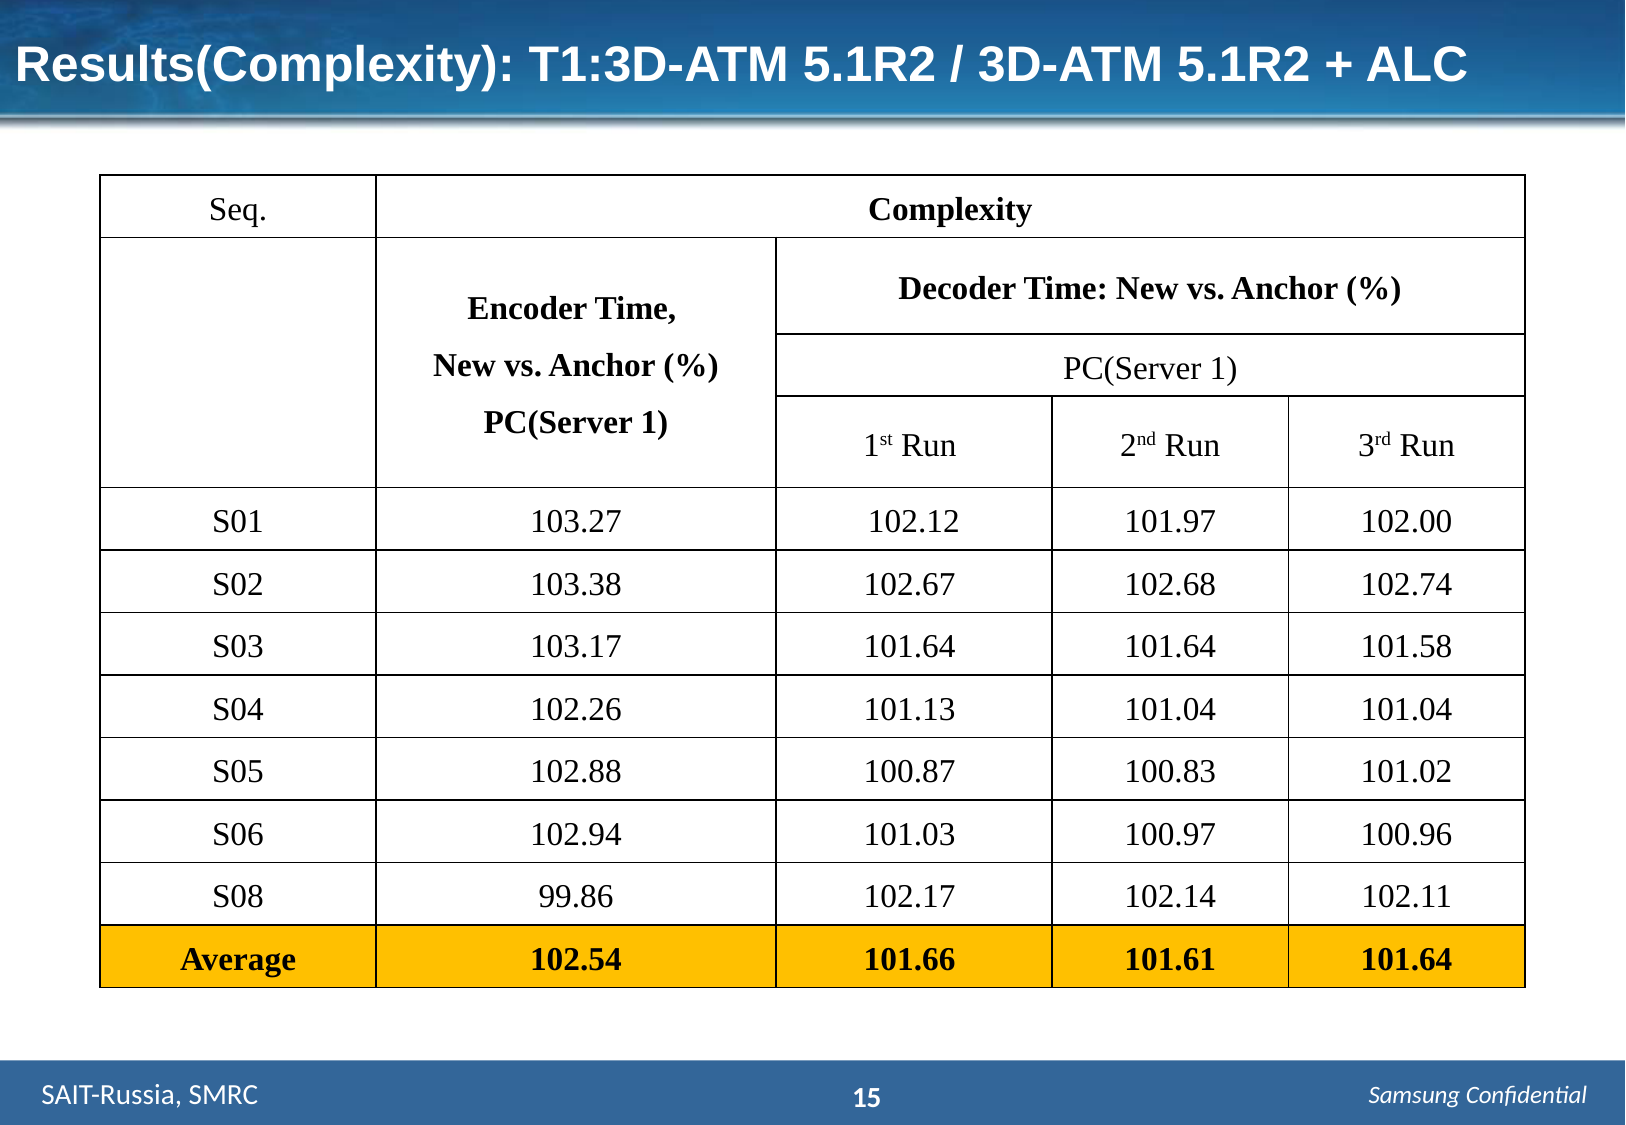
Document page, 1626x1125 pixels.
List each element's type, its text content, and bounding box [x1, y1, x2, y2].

table_cell 101.64 [1289, 926, 1524, 987]
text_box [0, 0, 1625, 139]
table_cell 102.94 [377, 801, 775, 862]
text_box Samsung Confidential [1357, 1072, 1599, 1114]
table_cell 101.61 [1053, 926, 1288, 987]
table_cell 102.74 [1289, 551, 1524, 612]
table_header Seq. [101, 176, 375, 237]
text_box SAIT-Russia, SMRC [17, 1069, 788, 1116]
table_cell PC(Server 1) [777, 335, 1524, 395]
table_cell S05 [101, 738, 375, 799]
table_cell 101.58 [1289, 613, 1524, 674]
table_cell 99.86 [377, 863, 775, 924]
table_cell 102.12 [777, 488, 1051, 549]
table_cell Decoder Time: New vs. Anchor (%) [777, 238, 1524, 333]
table_cell 1st Run [777, 397, 1051, 487]
table_cell 102.00 [1289, 488, 1524, 549]
table_cell S04 [101, 676, 375, 737]
table_cell S08 [101, 863, 375, 924]
table_cell S03 [101, 613, 375, 674]
table_cell 101.64 [777, 613, 1051, 674]
table_cell 100.96 [1289, 801, 1524, 862]
table_cell 102.68 [1053, 551, 1288, 612]
table_cell S01 [101, 488, 375, 549]
table_cell 101.04 [1053, 676, 1288, 737]
table_cell 101.13 [777, 676, 1051, 737]
table_cell 101.03 [777, 801, 1051, 862]
table_cell 102.88 [377, 738, 775, 799]
table_cell 3rd Run [1289, 397, 1524, 487]
table_cell S06 [101, 801, 375, 862]
table_cell 100.87 [777, 738, 1051, 799]
table_cell Average [101, 926, 375, 987]
table_cell 101.02 [1289, 738, 1524, 799]
table_cell 101.97 [1053, 488, 1288, 549]
text_box [0, 1060, 1625, 1125]
table_cell 103.27 [377, 488, 775, 549]
table_cell 103.17 [377, 613, 775, 674]
text_box 15 [745, 1072, 893, 1119]
table_cell [101, 238, 375, 487]
table_cell 101.66 [777, 926, 1051, 987]
table_cell 102.14 [1053, 863, 1288, 924]
table_cell 2nd Run [1053, 397, 1288, 487]
table_cell 102.26 [377, 676, 775, 737]
table_cell 102.11 [1289, 863, 1524, 924]
table_cell 102.54 [377, 926, 775, 987]
table_cell 101.64 [1053, 613, 1288, 674]
table_cell 101.04 [1289, 676, 1524, 737]
table_cell 102.67 [777, 551, 1051, 612]
table_cell 100.97 [1053, 801, 1288, 862]
table_cell Encoder Time, New vs. Anchor (%) PC(Server 1) [377, 238, 775, 487]
table_cell 100.83 [1053, 738, 1288, 799]
table_header Complexity [377, 176, 1524, 237]
table_cell S02 [101, 551, 375, 612]
table_cell 103.38 [377, 551, 775, 612]
table_cell 102.17 [777, 863, 1051, 924]
